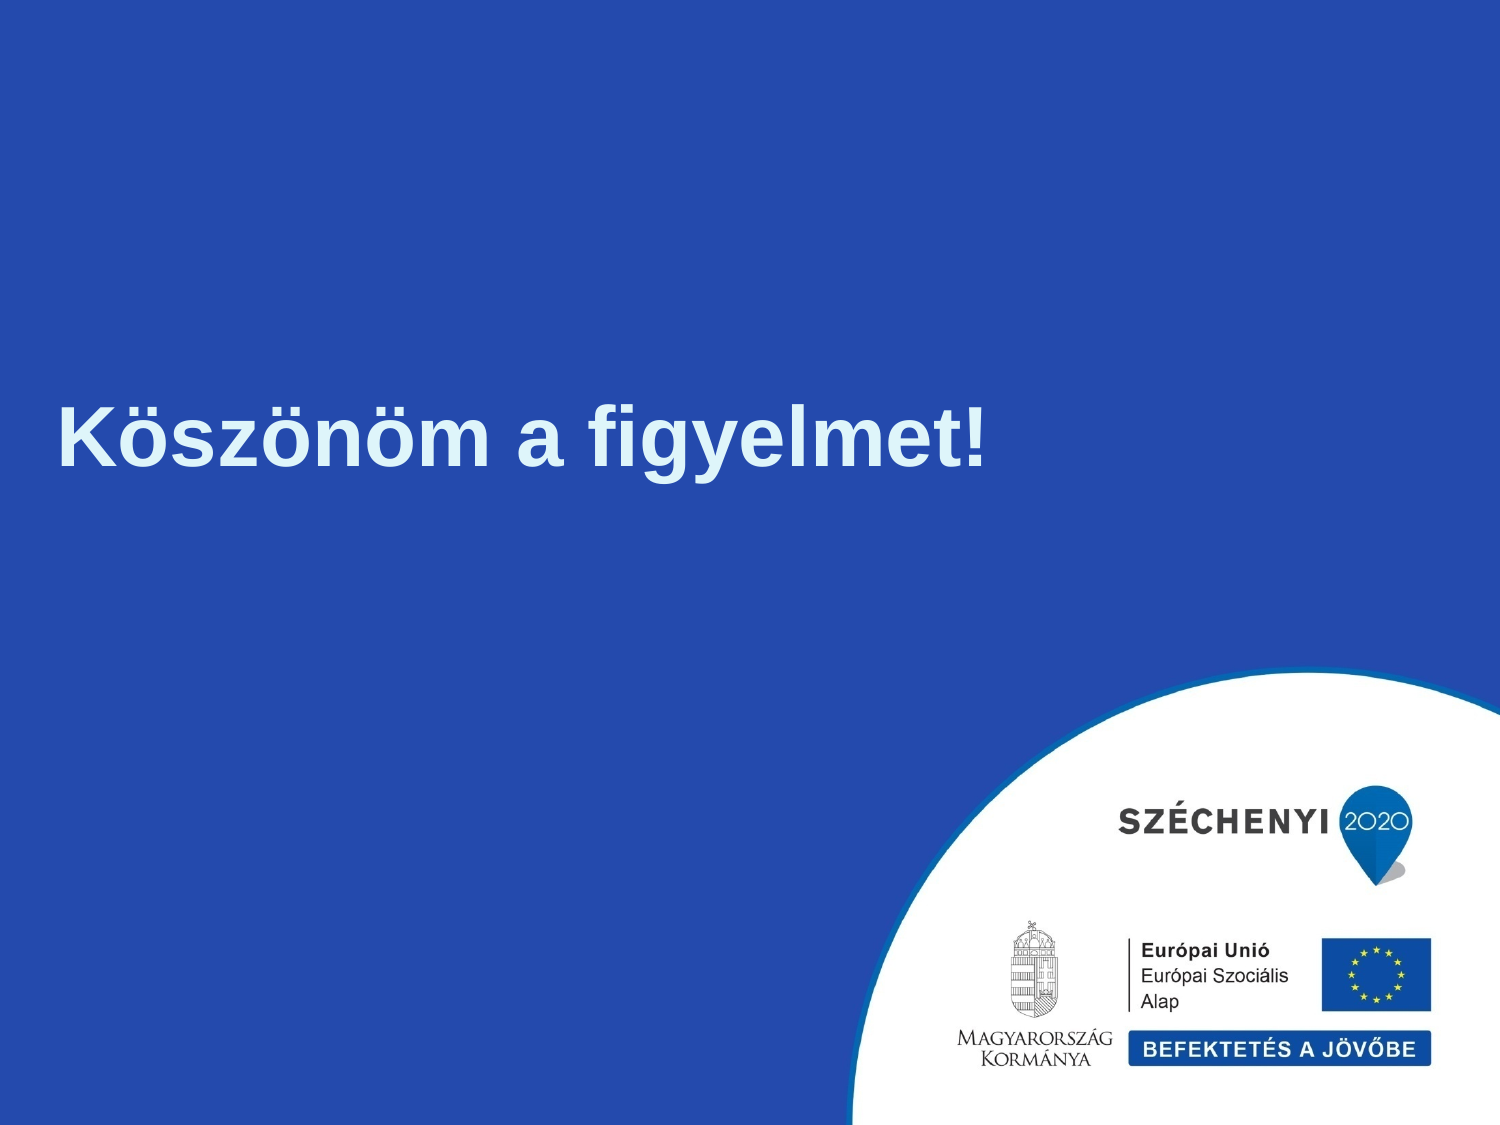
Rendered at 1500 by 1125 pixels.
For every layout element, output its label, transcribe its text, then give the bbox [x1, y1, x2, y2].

picture [0, 0, 1500, 1125]
title Köszönöm a figyelmet! [41, 338, 1392, 526]
